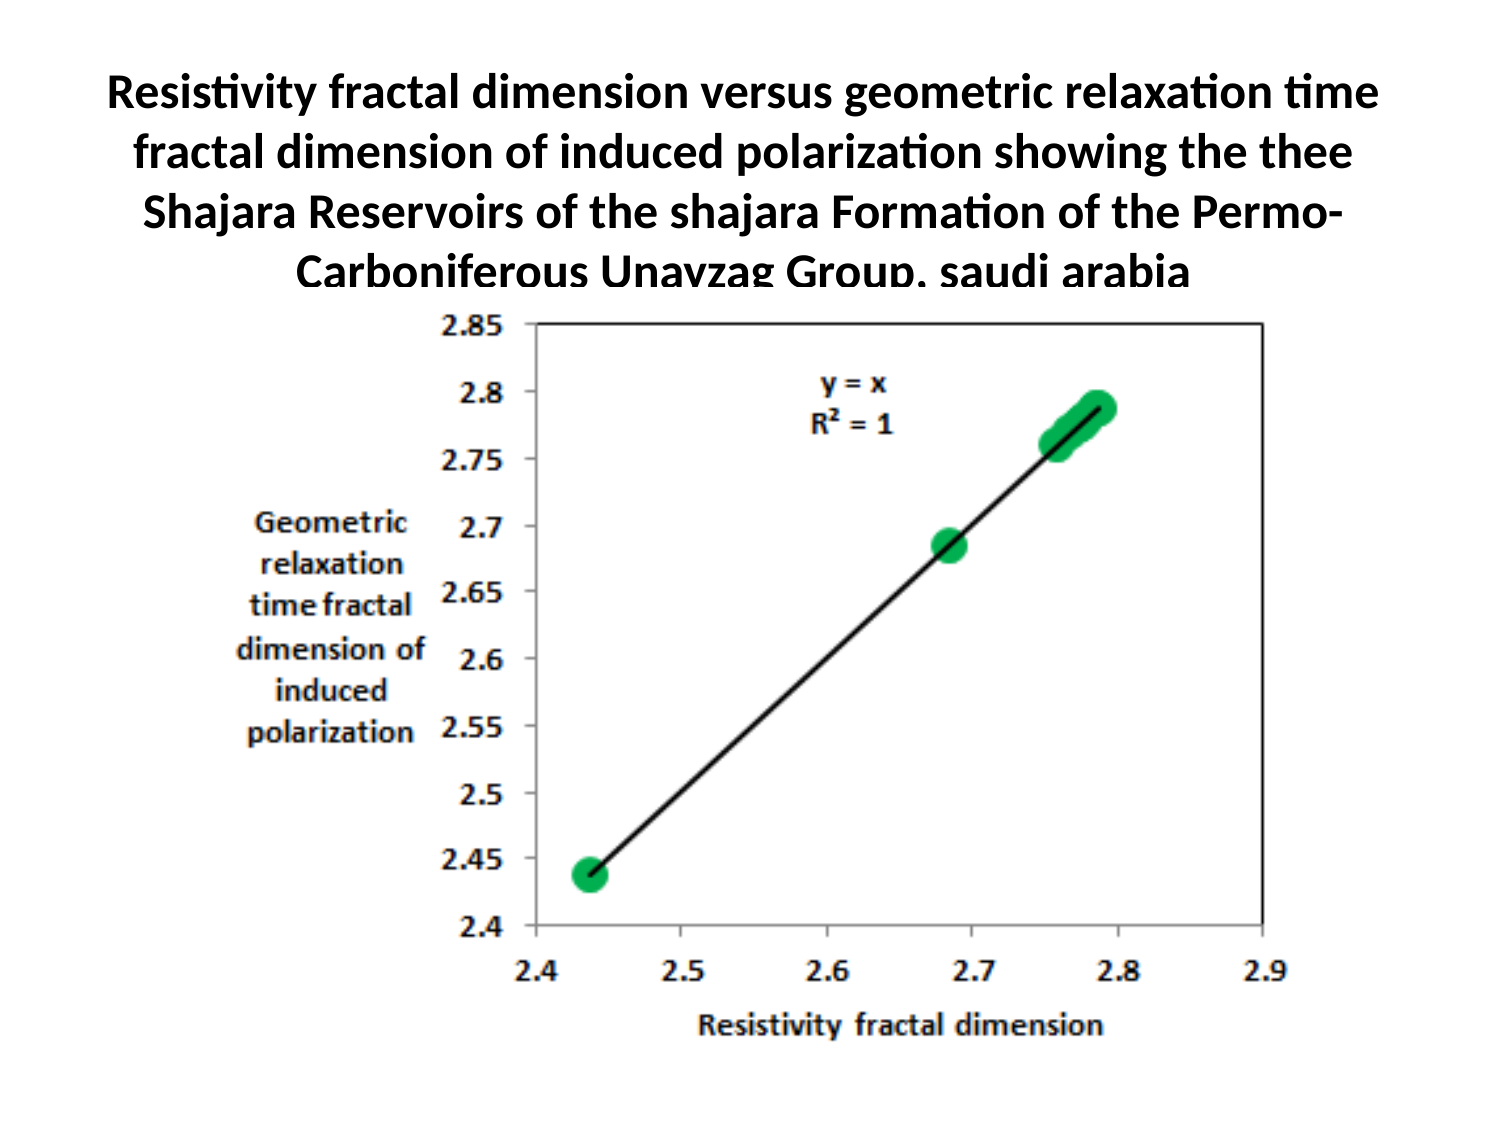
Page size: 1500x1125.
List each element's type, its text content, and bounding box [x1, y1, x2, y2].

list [187, 287, 1326, 1088]
title Resistivity fractal dimension versus geometric relaxation time fractal dimension of induced polarization showing the thee Shajara Reservoirs of the shajara Formation of the Permo-Carboniferous Unayzag Group, saudi arabia [62, 45, 1425, 313]
